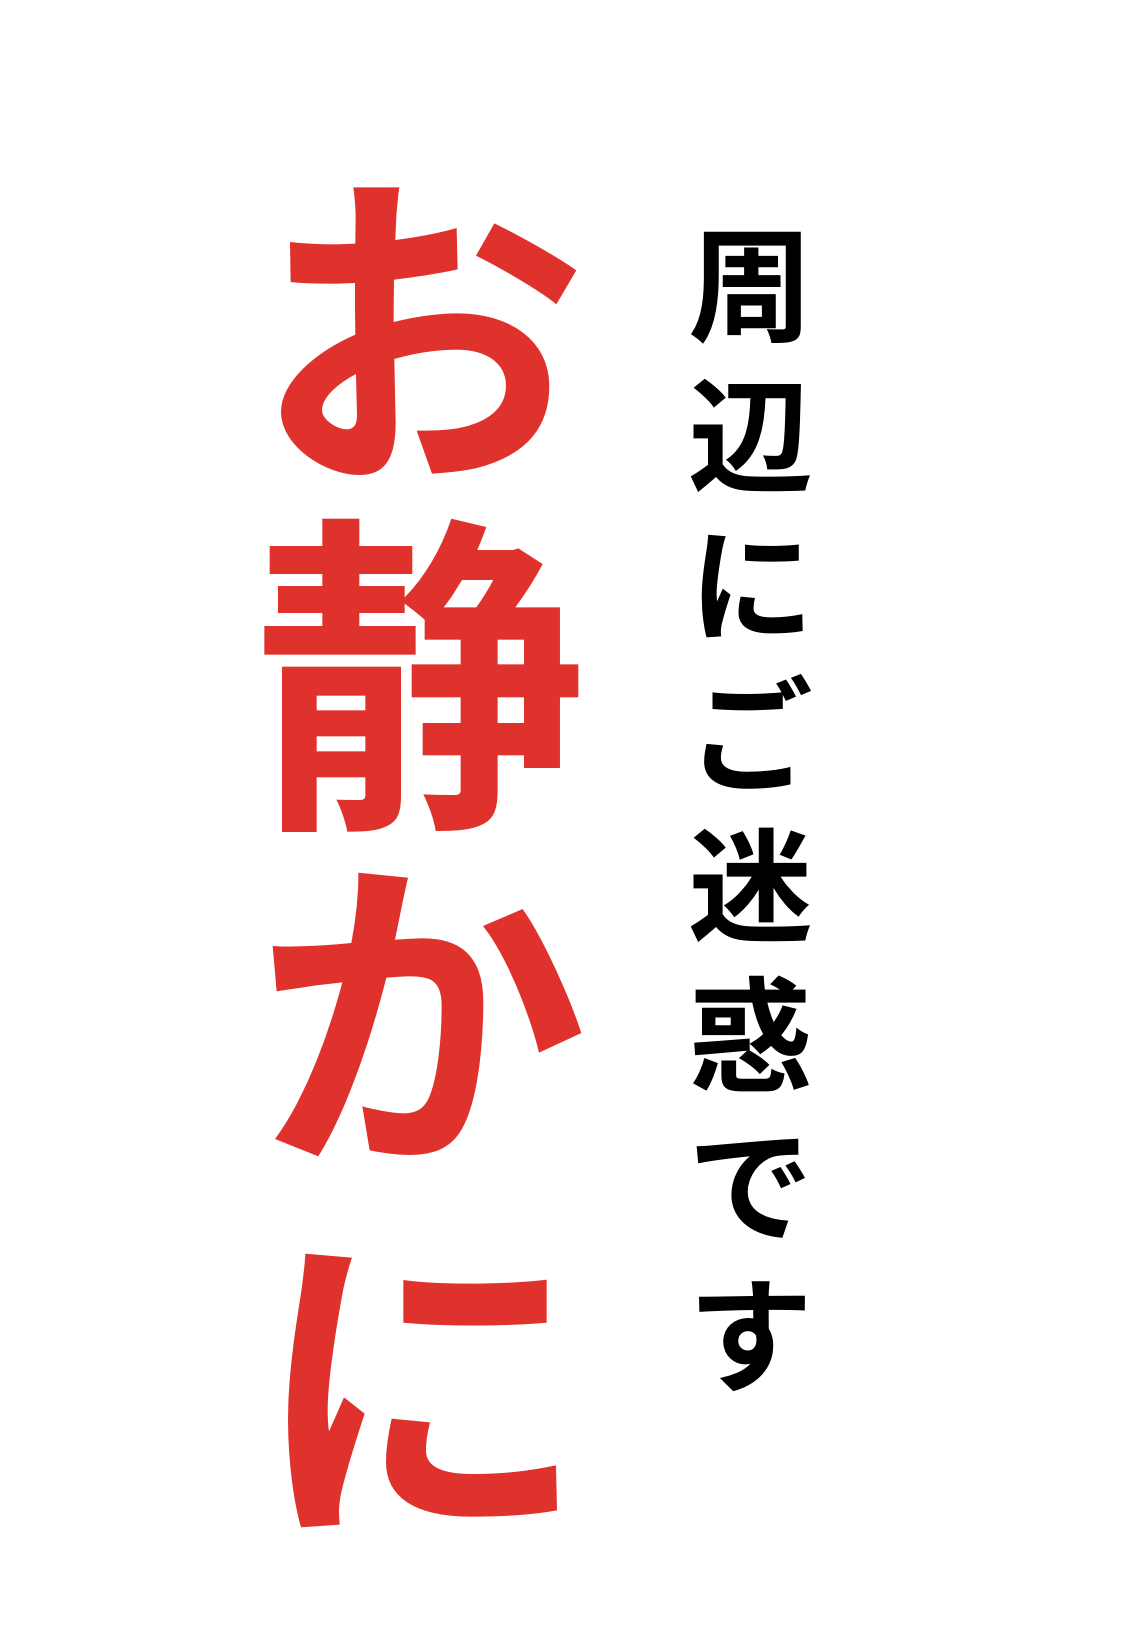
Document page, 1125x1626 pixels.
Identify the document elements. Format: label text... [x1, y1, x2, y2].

text_box お [113, 117, 728, 461]
text_box 静 [113, 461, 728, 801]
text_box か [113, 801, 728, 1173]
text_box 周辺にご迷惑です [728, 199, 850, 1415]
text_box に [113, 1173, 728, 1588]
